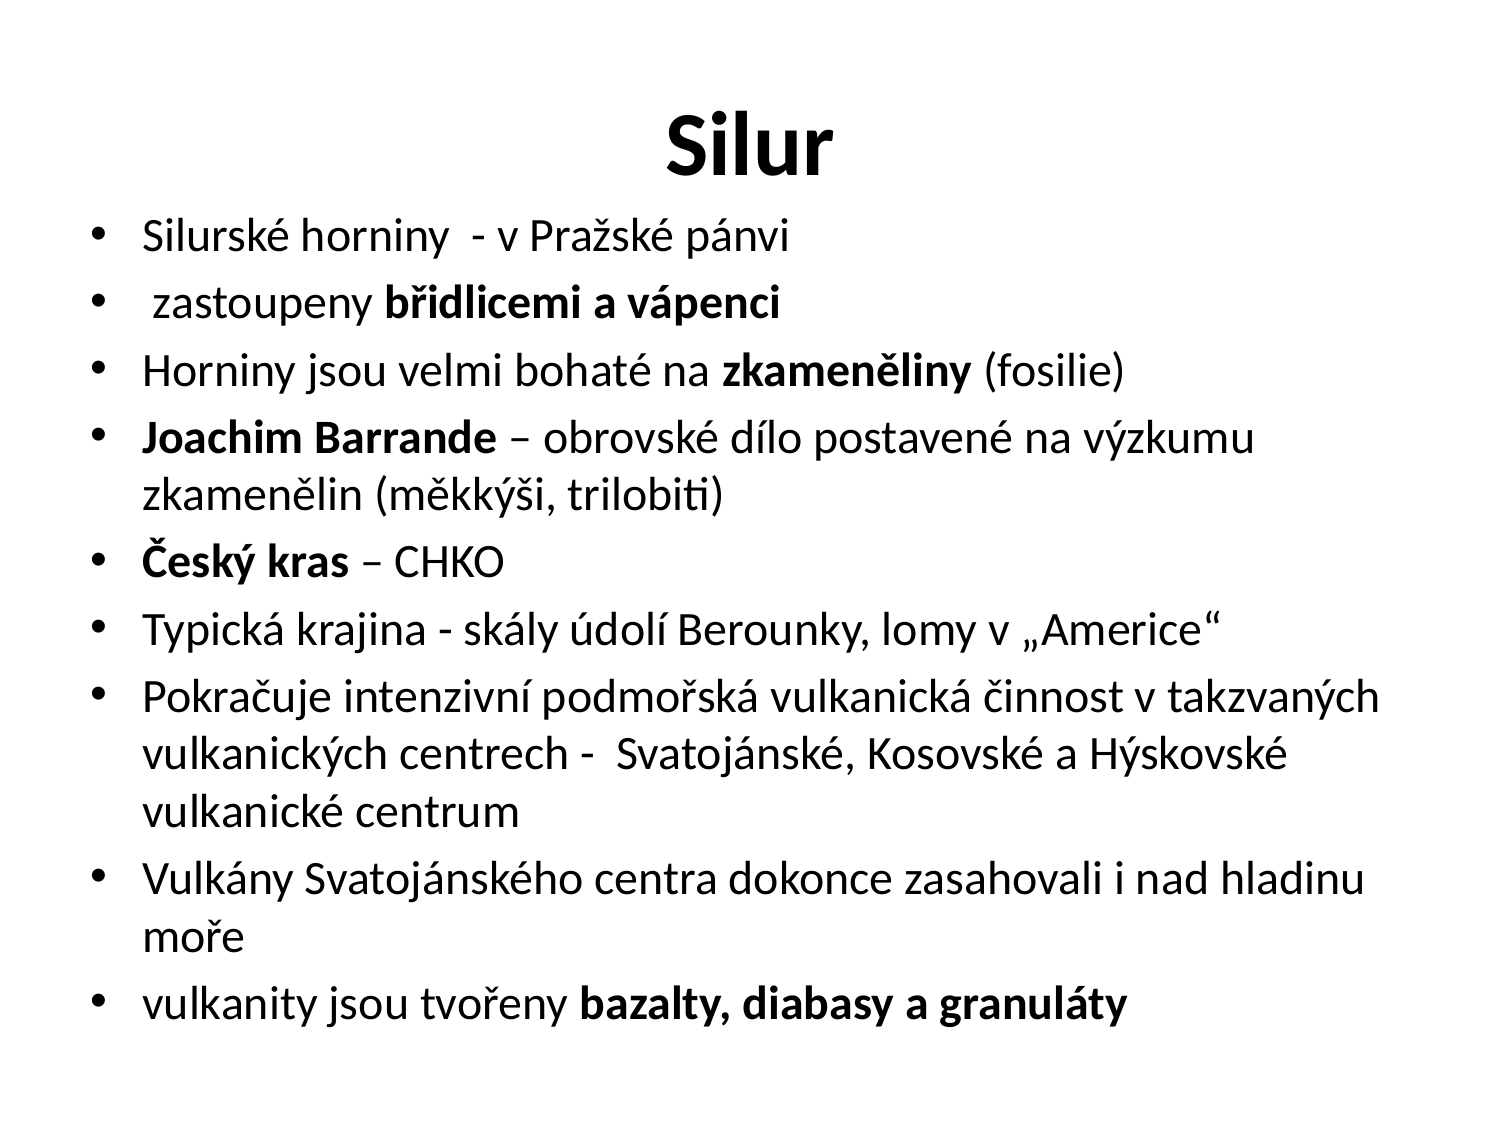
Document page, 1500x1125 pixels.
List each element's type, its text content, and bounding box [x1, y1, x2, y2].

list Silurské horniny - v Pražské pánvi zastoupeny břidlicemi a vápenci Horniny jsou velmi bohaté na zkameněliny (fosilie) Joachim Barrande – obrovské dílo postavené na výzkumu zkamenělin (měkkýši, trilobiti) Český kras – CHKO Typická krajina - skály údolí Berounky, lomy v „Americe“ Pokračuje intenzivní podmořská vulkanická činnost v takzvaných vulkanických centrech - Svatojánské, Kosovské a Hýskovské vulkanické centrum Vulkány Svatojánského centra dokonce zasahovali i nad hladinu moře vulkanity jsou tvořeny bazalty, diabasy a granuláty [75, 196, 1425, 1047]
title Silur [75, 45, 1425, 196]
